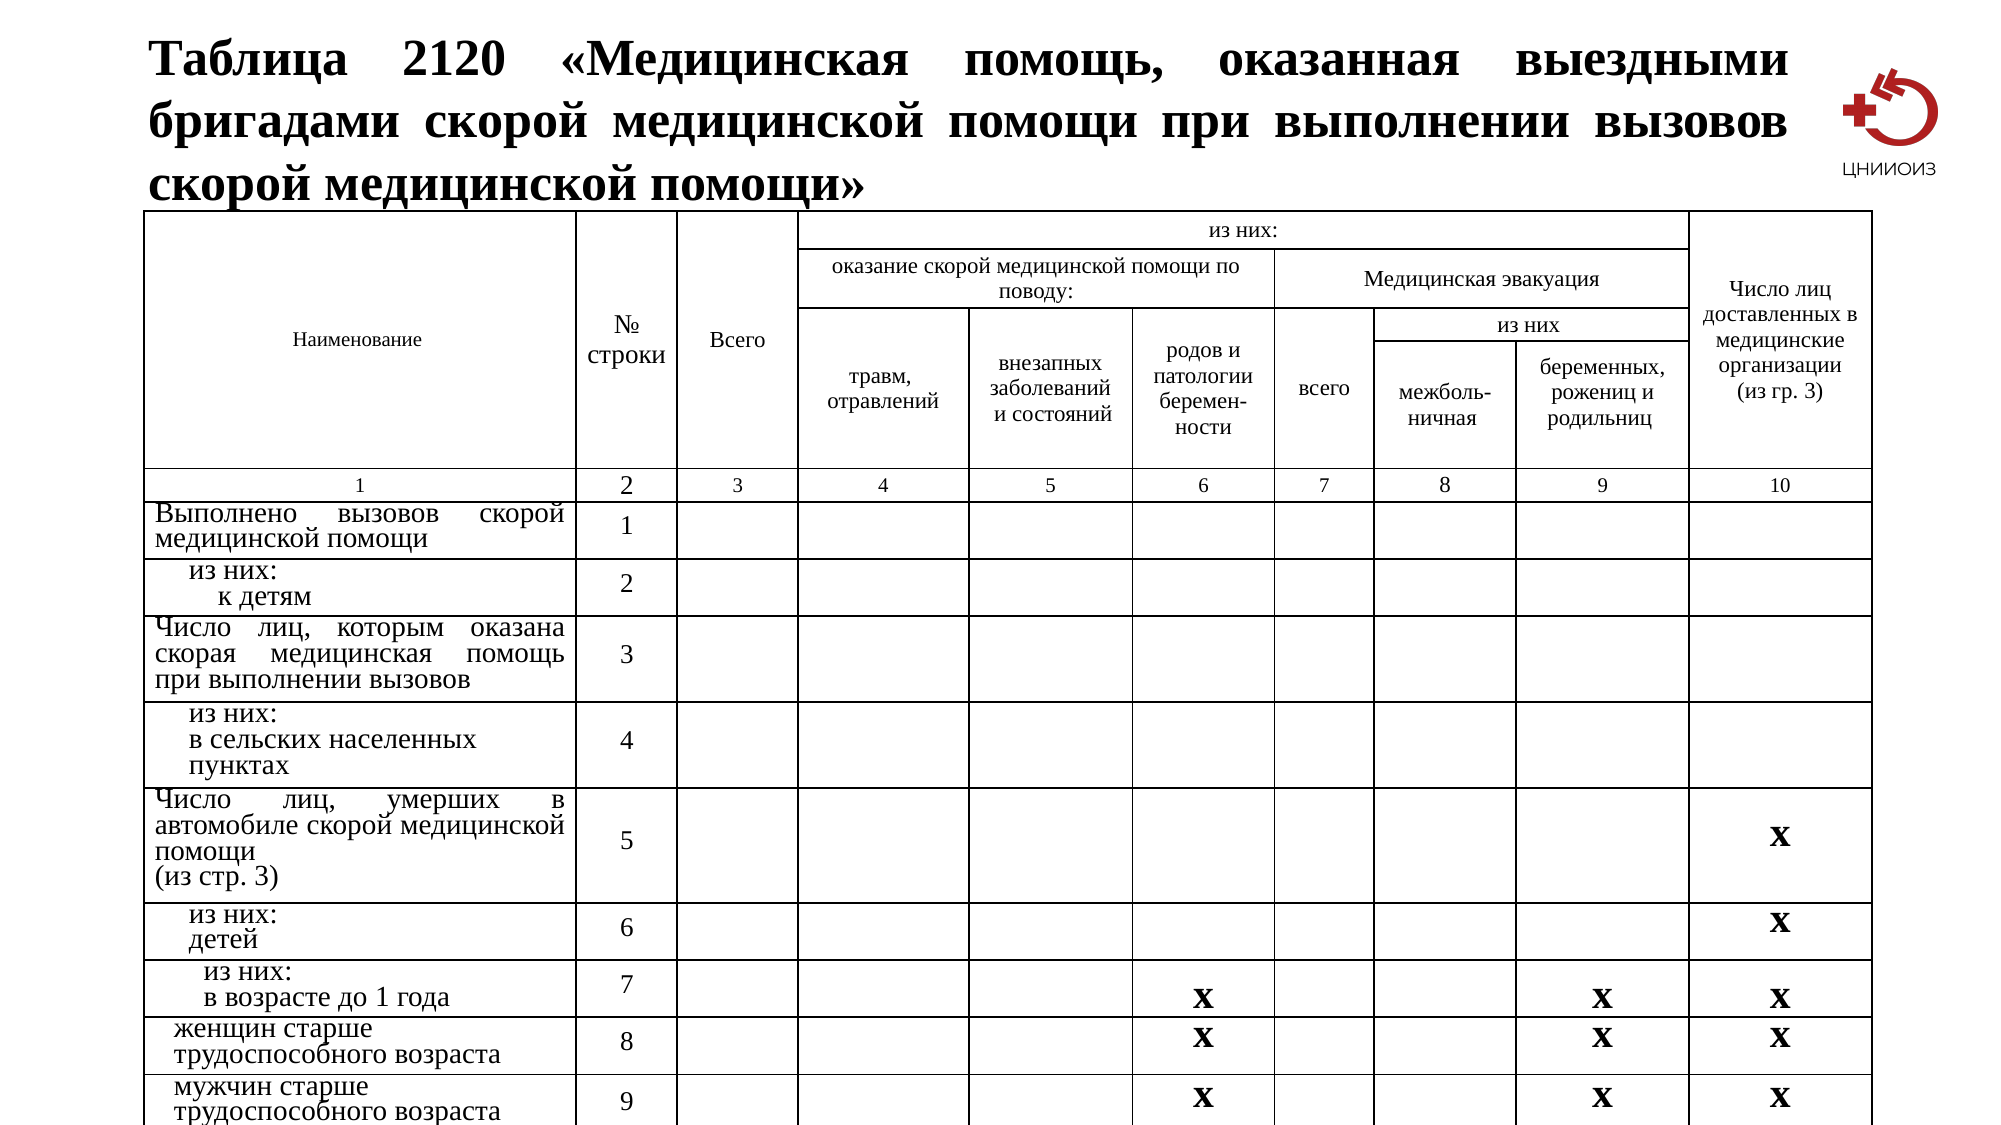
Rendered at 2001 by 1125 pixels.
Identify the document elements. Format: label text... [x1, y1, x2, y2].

table_cell [799, 1018, 968, 1074]
table_cell [1275, 617, 1373, 701]
table_header Всего [678, 212, 797, 468]
table_cell [799, 961, 968, 1016]
table_cell [799, 560, 968, 615]
table_cell из них [1375, 309, 1688, 340]
table_cell [1275, 789, 1373, 902]
table_cell 7 [1275, 469, 1373, 501]
table_cell 1 [145, 469, 575, 501]
table_cell [799, 789, 968, 902]
table_cell [678, 904, 797, 959]
table_cell [1375, 1018, 1515, 1074]
table_cell [1375, 1075, 1515, 1125]
table_cell 4 [799, 469, 968, 501]
table_cell Число лиц, умерших в автомобиле скорой медицинской помощи (из стр. 3) [145, 789, 575, 902]
table_cell х [1517, 961, 1688, 1016]
table_cell [1690, 703, 1871, 787]
table_cell х [1690, 1018, 1871, 1074]
table_cell межболь-ничная [1375, 342, 1515, 468]
table_cell [1133, 503, 1274, 558]
table_cell [799, 617, 968, 701]
table_cell 3 [577, 617, 676, 701]
table_cell [1690, 617, 1871, 701]
table_cell [799, 503, 968, 558]
table_cell [970, 1018, 1132, 1074]
table_cell [970, 789, 1132, 902]
table_cell [678, 703, 797, 787]
table_cell [970, 961, 1132, 1016]
table_cell [678, 1018, 797, 1074]
table_cell х [1517, 1075, 1688, 1125]
table_cell [1275, 904, 1373, 959]
table_cell х [1133, 1018, 1274, 1074]
table_cell 4 [577, 703, 676, 787]
table_cell из них: к детям [145, 560, 575, 615]
table_cell 5 [577, 789, 676, 902]
table_cell [970, 503, 1132, 558]
table_cell 6 [577, 904, 676, 959]
table_cell [1517, 703, 1688, 787]
table_cell [970, 904, 1132, 959]
table_cell [1133, 904, 1274, 959]
table_cell [970, 617, 1132, 701]
table_cell [970, 560, 1132, 615]
table_cell 2 [577, 469, 676, 501]
table_cell [1275, 961, 1373, 1016]
table_cell 9 [1517, 469, 1688, 501]
table_cell из них: в сельских населенных пунктах [145, 703, 575, 787]
table_cell 2 [577, 560, 676, 615]
table_cell [1517, 789, 1688, 902]
table_cell [970, 1075, 1132, 1125]
table_cell х [1690, 961, 1871, 1016]
table_header Число лиц доставленных в медицинские организации (из гр. 3) [1690, 212, 1871, 468]
table_cell [1517, 560, 1688, 615]
table_cell [1275, 503, 1373, 558]
table_cell 9 [577, 1075, 676, 1125]
table_cell Медицинская эвакуация [1275, 250, 1688, 307]
table_cell Выполнено вызовов скорой медицинской помощи [145, 503, 575, 558]
table_cell х [1133, 1075, 1274, 1125]
table_cell 10 [1690, 469, 1871, 501]
table_header Наименование [145, 212, 575, 468]
table_cell оказание скорой медицинской помощи по поводу: [799, 250, 1274, 307]
table_cell 1 [577, 503, 676, 558]
table_cell х [1690, 904, 1871, 959]
table_cell [1133, 789, 1274, 902]
table_cell 8 [577, 1018, 676, 1074]
table_cell х [1690, 789, 1871, 902]
table_cell [1690, 560, 1871, 615]
table_cell [678, 617, 797, 701]
table_cell х [1133, 961, 1274, 1016]
table_cell [1275, 1018, 1373, 1074]
table_cell [1690, 503, 1871, 558]
table_cell внезапных заболеваний и состояний [970, 309, 1132, 468]
table_header № строки [577, 212, 676, 468]
table_cell 6 [1133, 469, 1274, 501]
table_cell Число лиц, которым оказана скорая медицинская помощь при выполнении вызовов [145, 617, 575, 701]
table_cell [799, 1075, 968, 1125]
table_cell [1517, 617, 1688, 701]
table_cell родов и патологии беремен-ности [1133, 309, 1274, 468]
table_cell травм, отравлений [799, 309, 968, 468]
table_cell [1375, 904, 1515, 959]
title Таблица 2120 «Медицинская помощь, оказанная выездными бригадами скорой медицинской помощи при выполнении вызовов скорой медицинской помощи» [133, 23, 1805, 211]
table_cell из них: в возрасте до 1 года [145, 961, 575, 1016]
table_cell х [1517, 1018, 1688, 1074]
table_cell х [1690, 1075, 1871, 1125]
table_cell [1133, 560, 1274, 615]
table_cell [1275, 560, 1373, 615]
picture [1843, 67, 1938, 179]
table_cell 8 [1375, 469, 1515, 501]
table_cell [1133, 617, 1274, 701]
table_cell [1517, 904, 1688, 959]
table_cell 5 [970, 469, 1132, 501]
table_cell из них: детей [145, 904, 575, 959]
table_cell 7 [577, 961, 676, 1016]
table_cell [970, 703, 1132, 787]
table_cell [678, 961, 797, 1016]
table_cell [1275, 1075, 1373, 1125]
table_cell [1517, 503, 1688, 558]
table_header из них: [799, 212, 1688, 248]
table_cell [1375, 703, 1515, 787]
table_cell [799, 904, 968, 959]
table_cell [678, 503, 797, 558]
table_cell [1133, 703, 1274, 787]
table_cell [1375, 961, 1515, 1016]
table_cell женщин старше трудоспособного возраста [145, 1018, 575, 1074]
table_cell [1375, 560, 1515, 615]
table_cell мужчин старше трудоспособного возраста [145, 1075, 575, 1125]
table_cell [1375, 503, 1515, 558]
table_cell [1275, 703, 1373, 787]
table_cell [678, 560, 797, 615]
table_cell [1375, 789, 1515, 902]
table_cell 3 [678, 469, 797, 501]
table_cell [678, 789, 797, 902]
table_cell беременных, рожениц и родильниц [1517, 342, 1688, 468]
table_cell [799, 703, 968, 787]
table_cell [1375, 617, 1515, 701]
table_cell всего [1275, 309, 1373, 468]
table_cell [678, 1075, 797, 1125]
